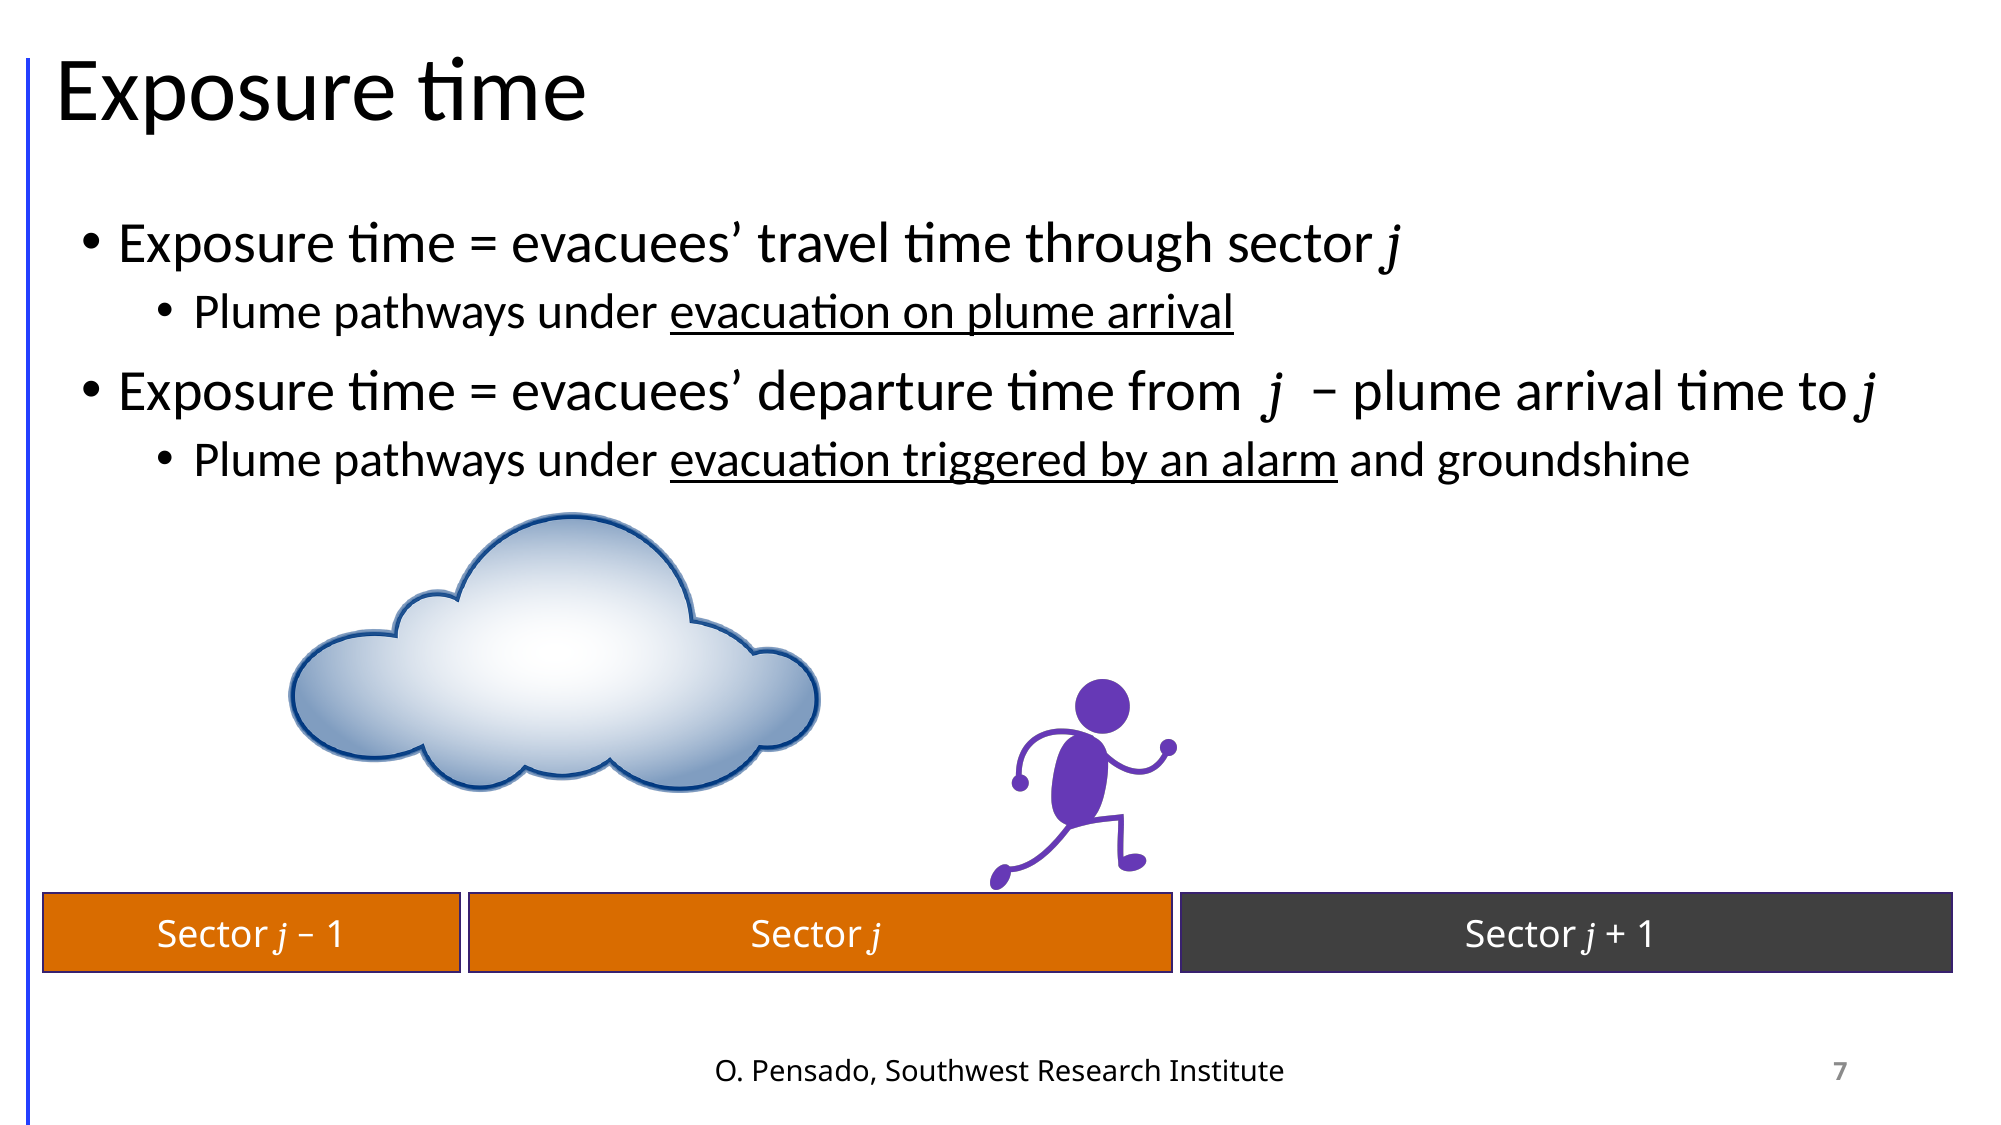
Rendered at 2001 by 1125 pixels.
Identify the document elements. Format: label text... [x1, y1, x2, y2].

picture [990, 679, 1177, 890]
picture [288, 512, 821, 793]
slide_number 7 [1412, 1042, 1863, 1103]
text_box Sector j − 1 [42, 892, 461, 973]
list Exposure time = evacuees’ travel time through sector j Plume pathways under evacuation on plume arrival Exposure time = evacuees’ departure time from j − plume arrival time to j Plume pathways under evacuation triggered by an alarm and groundshine [66, 204, 1952, 527]
text_box Sector j + 1 [1180, 892, 1953, 973]
footer O. Pensado, Southwest Research Institute [662, 1042, 1338, 1103]
title Exposure time [40, 5, 1952, 176]
text_box Sector j [468, 892, 1173, 973]
